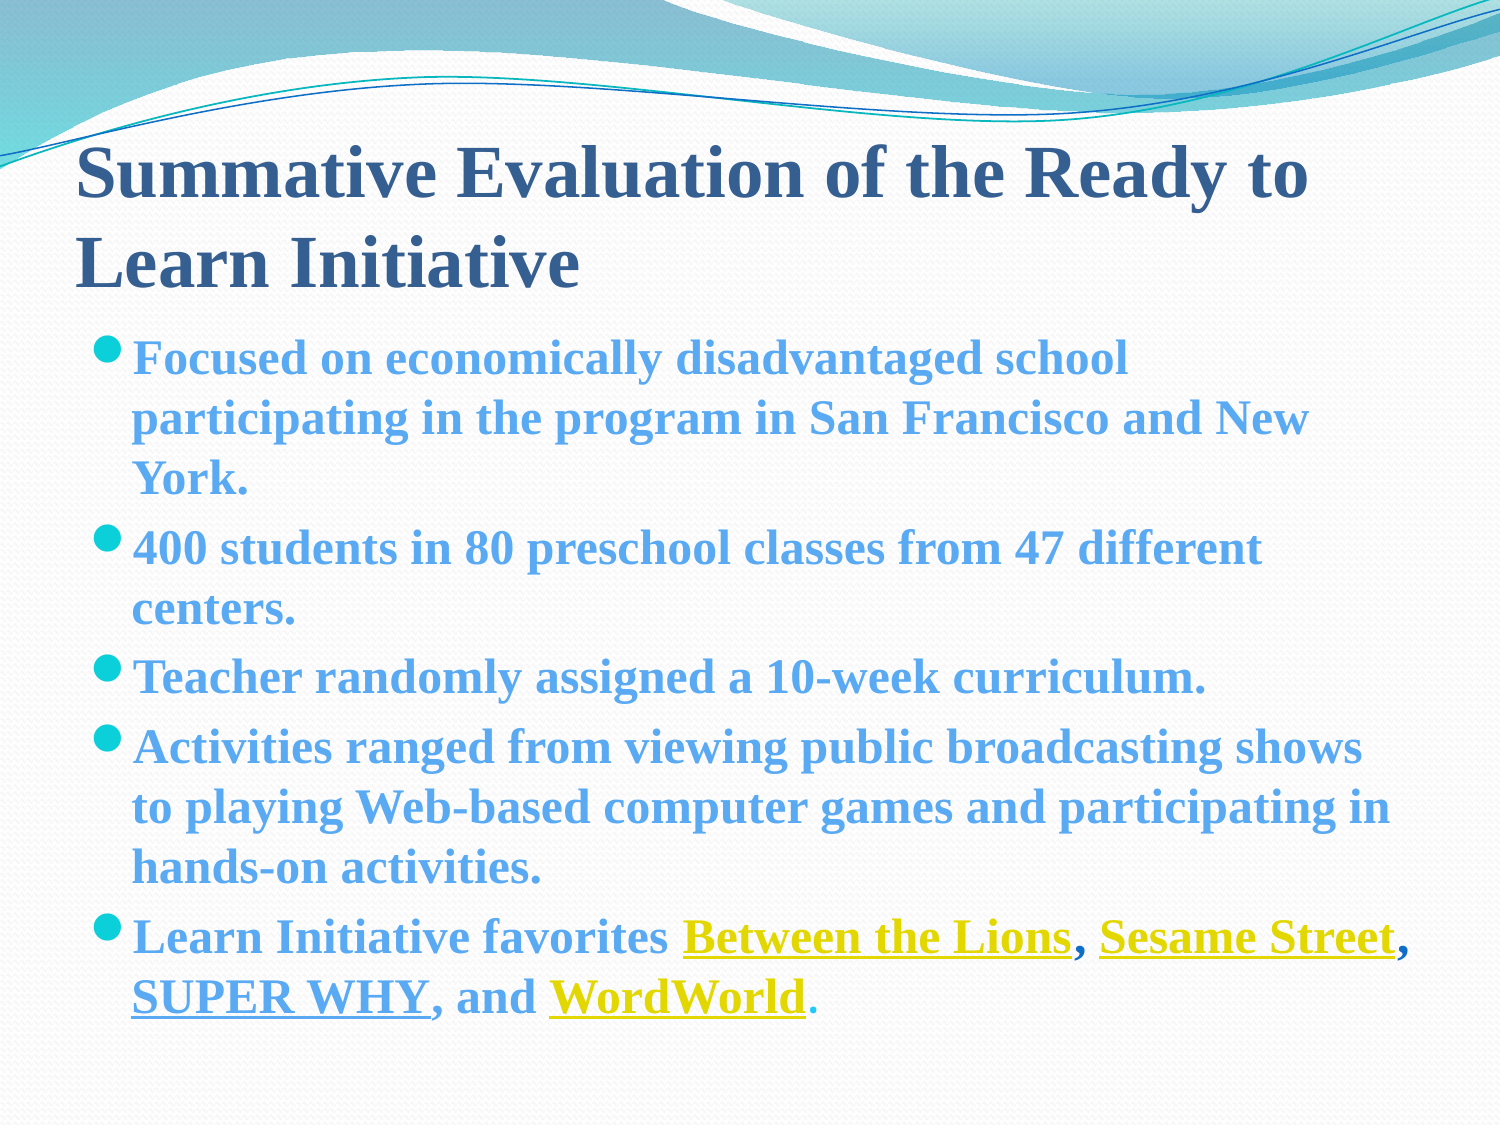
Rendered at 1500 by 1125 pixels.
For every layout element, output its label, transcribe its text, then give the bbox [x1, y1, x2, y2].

list Focused on economically disadvantaged school participating in the program in San Francisco and New York. 400 students in 80 preschool classes from 47 different centers. Teacher randomly assigned a 10-week curriculum. Activities ranged from viewing public broadcasting shows to playing Web-based computer games and participating in hands-on activities. Learn Initiative favorites Between the Lions, Sesame Street, SUPER WHY, and WordWorld. [75, 317, 1425, 1038]
title Summative Evaluation of the Ready to Learn Initiative [75, 115, 1425, 303]
